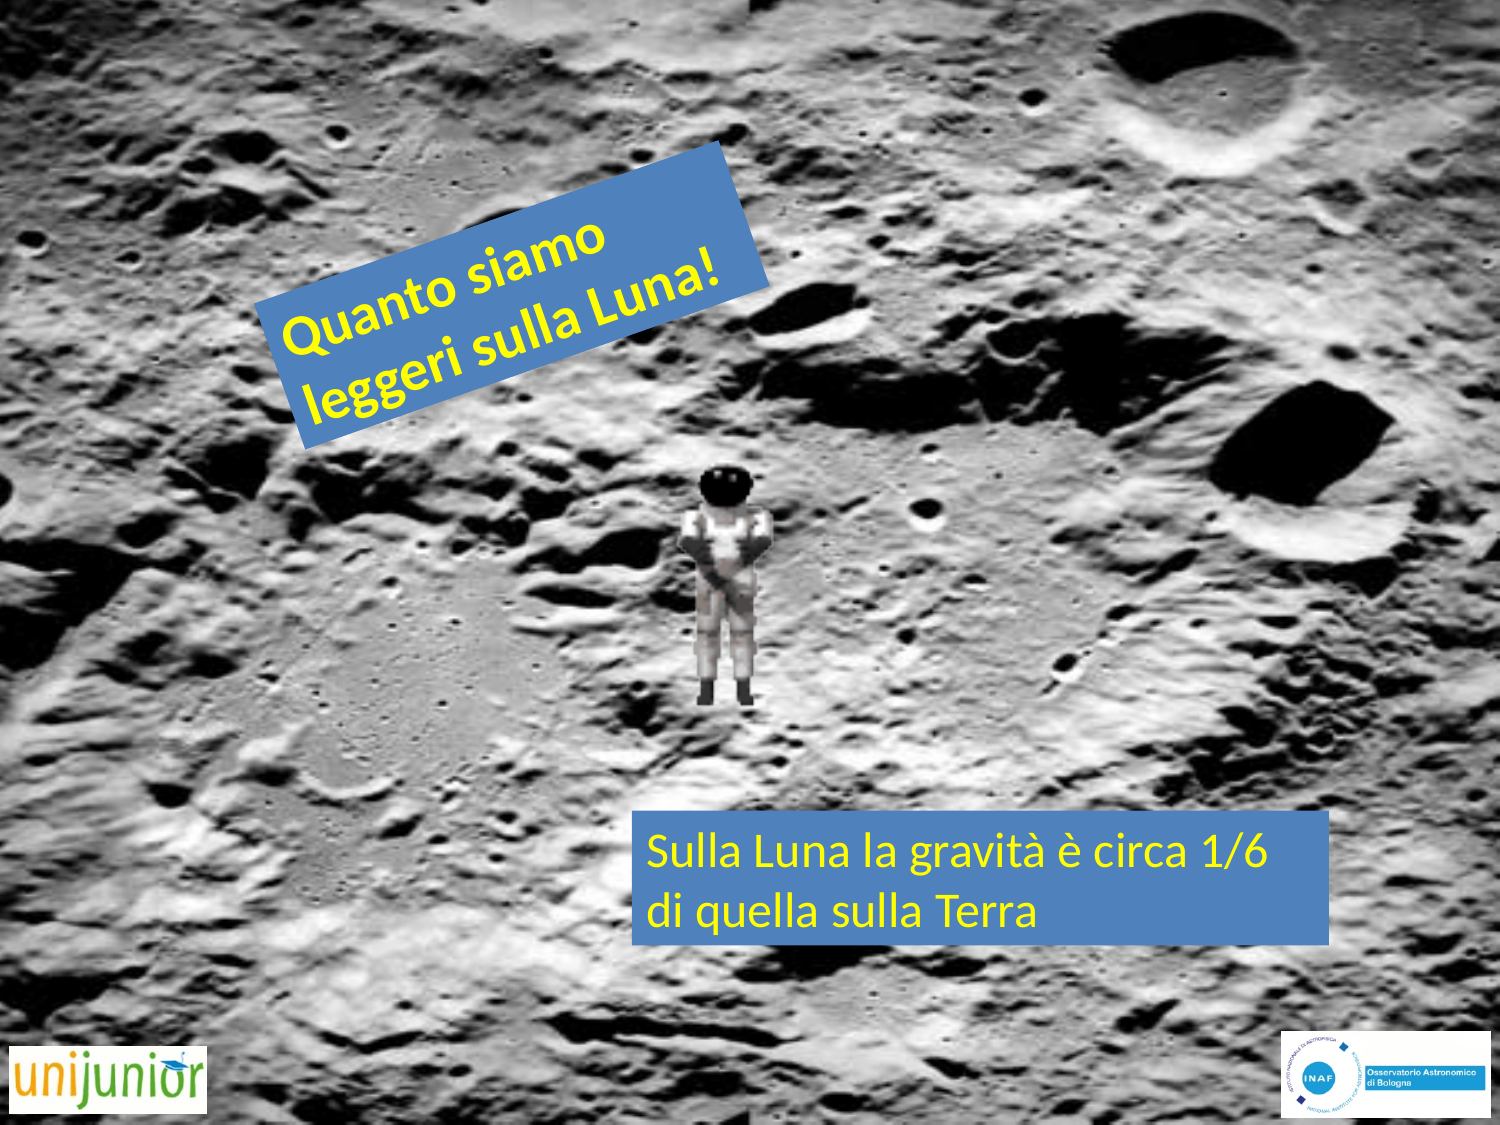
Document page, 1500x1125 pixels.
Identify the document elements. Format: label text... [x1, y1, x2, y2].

picture [0, 0, 1500, 1125]
text_box Quanto siamo leggeri sulla Luna! [253, 140, 770, 450]
text_box Sulla Luna la gravità è circa 1/6 di quella sulla Terra [631, 810, 1329, 946]
